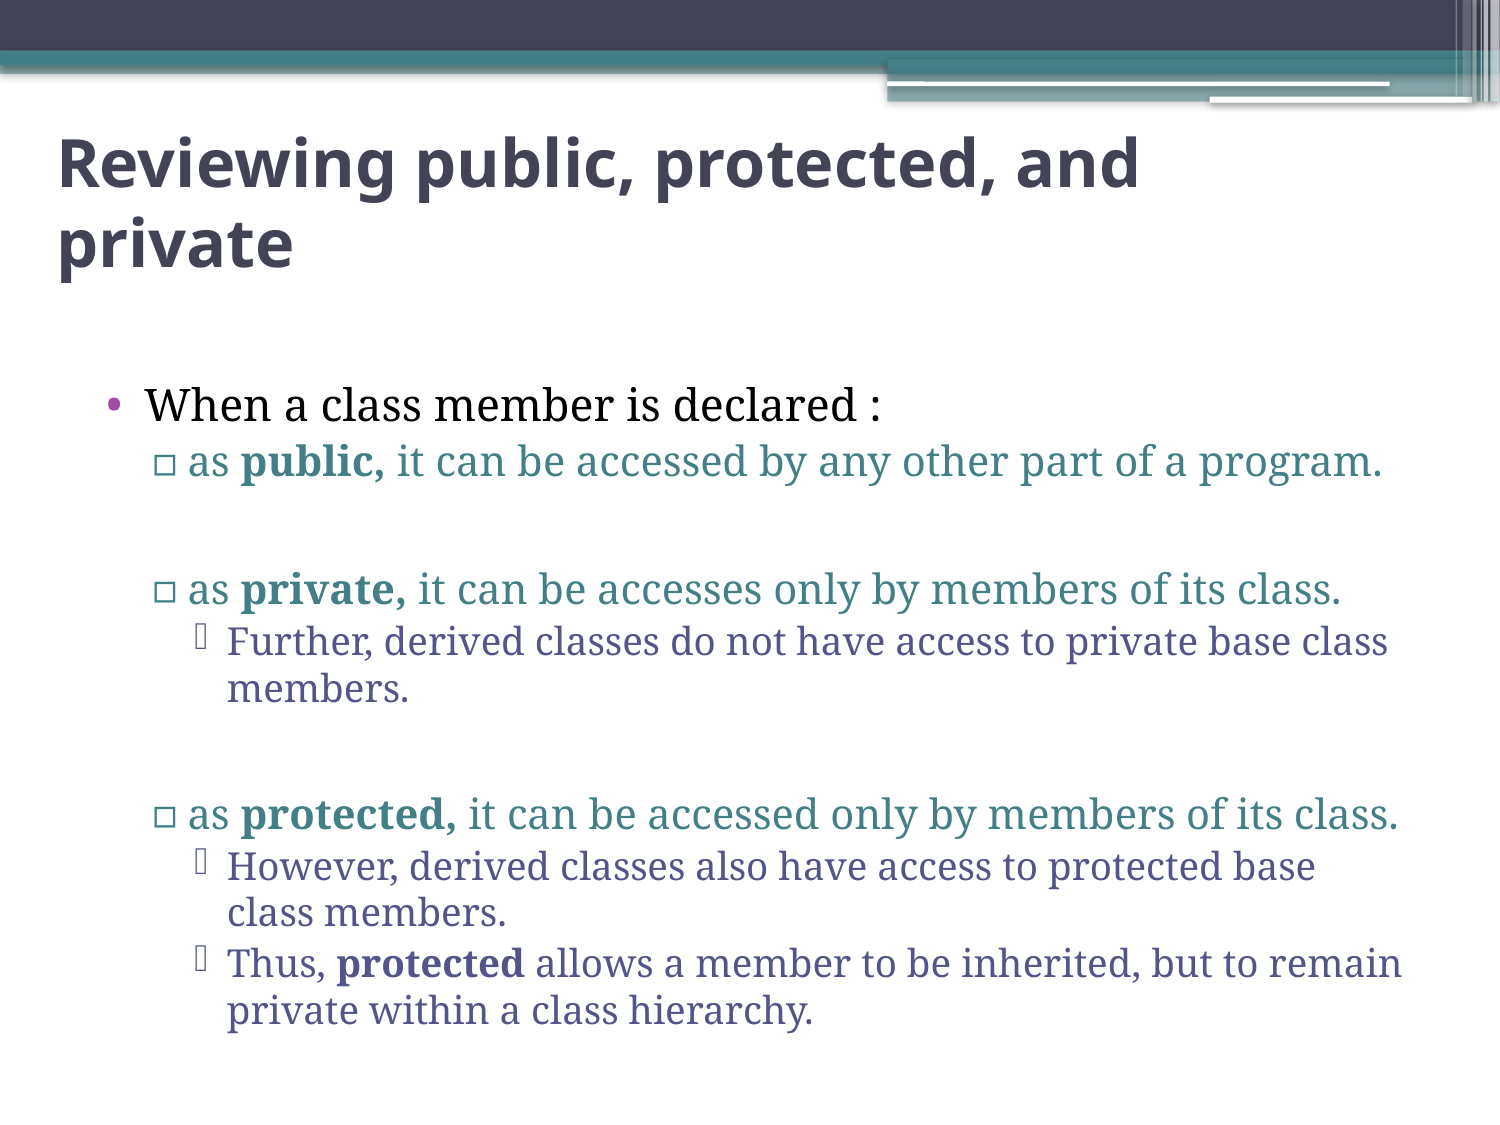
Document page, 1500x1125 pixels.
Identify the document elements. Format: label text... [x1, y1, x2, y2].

list When a class member is declared : as public, it can be accessed by any other part of a program. as private, it can be accesses only by members of its class. Further, derived classes do not have access to private base class members. as protected, it can be accessed only by members of its class. However, derived classes also have access to protected base class members. Thus, protected allows a member to be inherited, but to remain private within a class hierarchy. [75, 368, 1425, 1079]
title Reviewing public, protected, and private [41, 113, 1392, 289]
